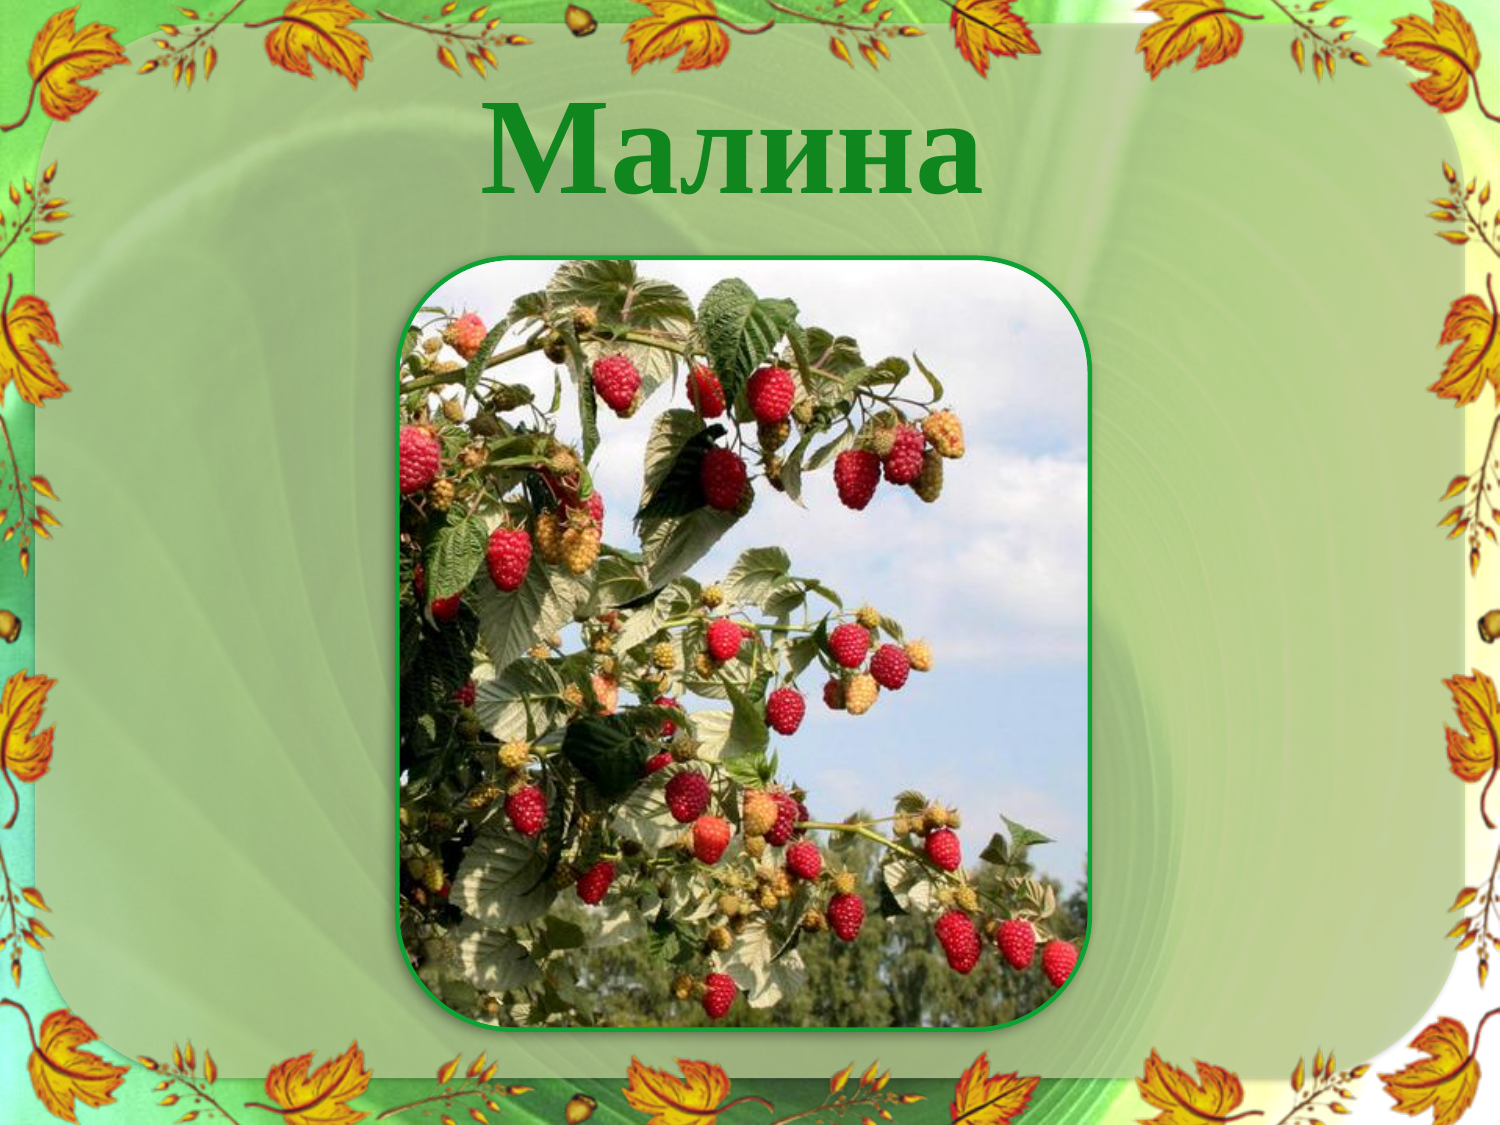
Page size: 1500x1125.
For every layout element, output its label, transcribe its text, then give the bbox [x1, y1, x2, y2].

picture [0, 0, 1500, 1125]
title Малина [74, 44, 1426, 233]
